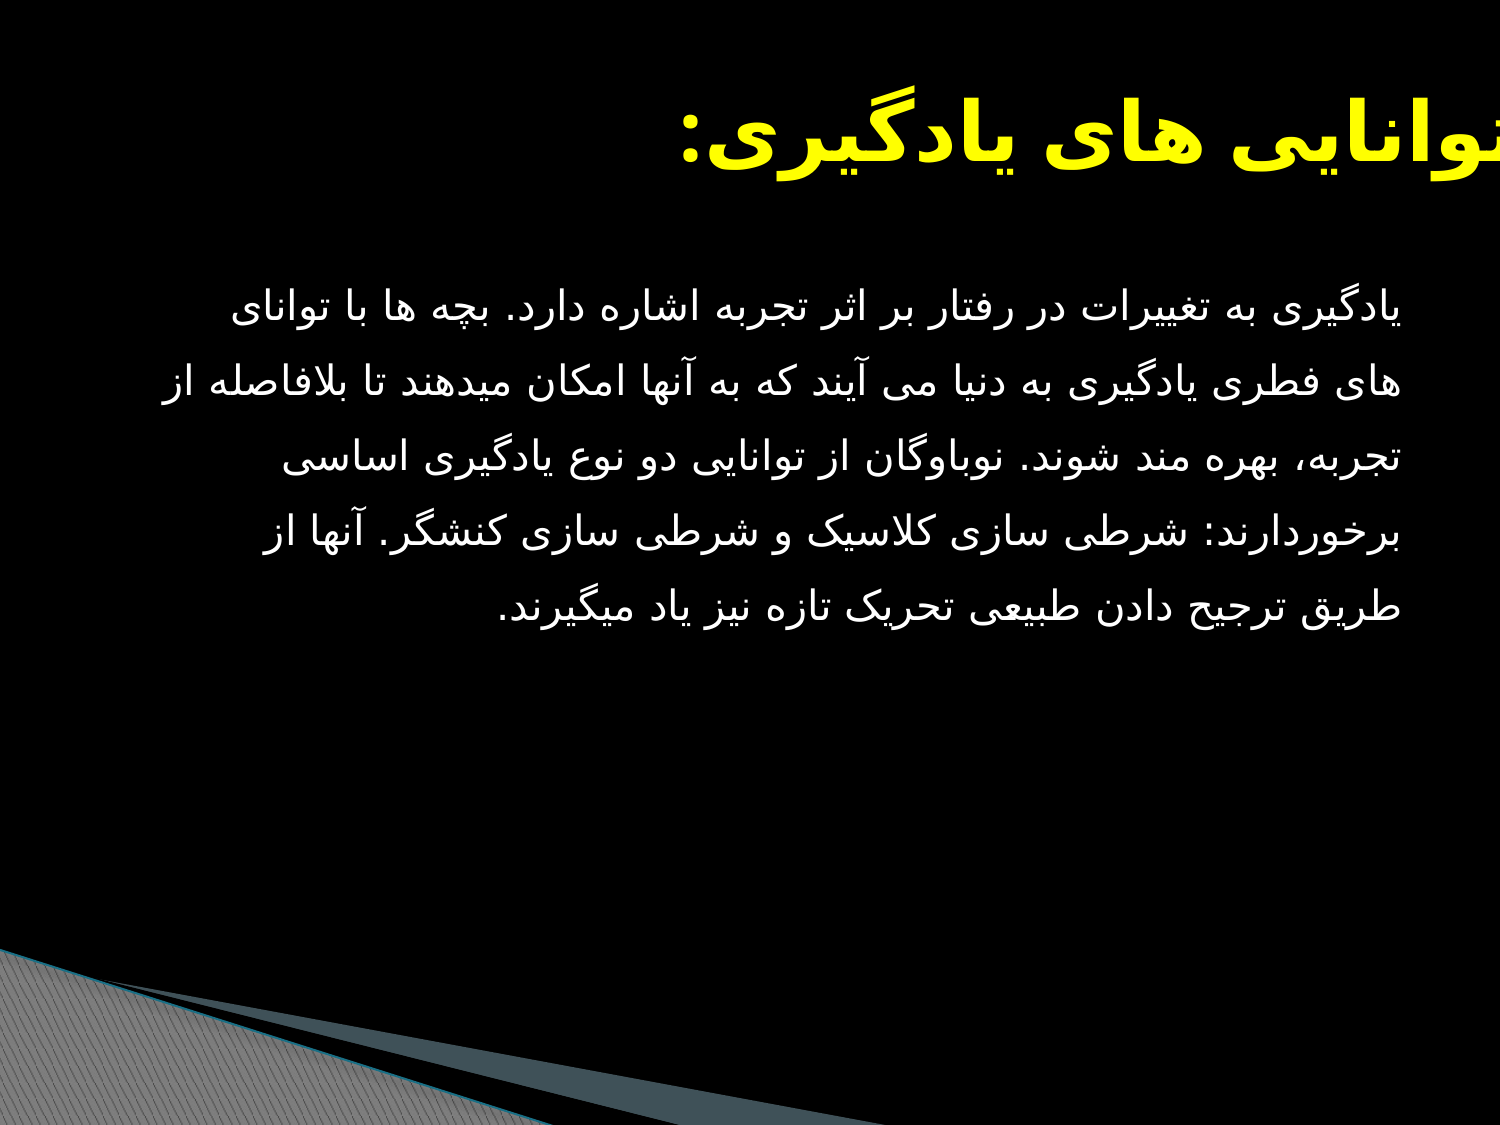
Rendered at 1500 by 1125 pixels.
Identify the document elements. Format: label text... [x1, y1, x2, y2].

picture [0, 952, 543, 1125]
text_box یادگیری به تغییرات در رفتار بر اثر تجربه اشاره دارد. بچه ها با توانای های فطری یادگیری به دنیا می آیند که به آنها امکان میدهند تا بلافاصله از تجربه، بهره مند شوند. نوباوگان از توانایی دو نوع یادگیری اساسی برخوردارند: شرطی سازی کلاسیک و شرطی سازی کنشگر. آنها از طریق ترجیح دادن طبیعی تحریک تازه نیز یاد میگیرند. [140, 246, 1418, 636]
text_box توانایی های یادگیری: [662, 70, 1500, 186]
